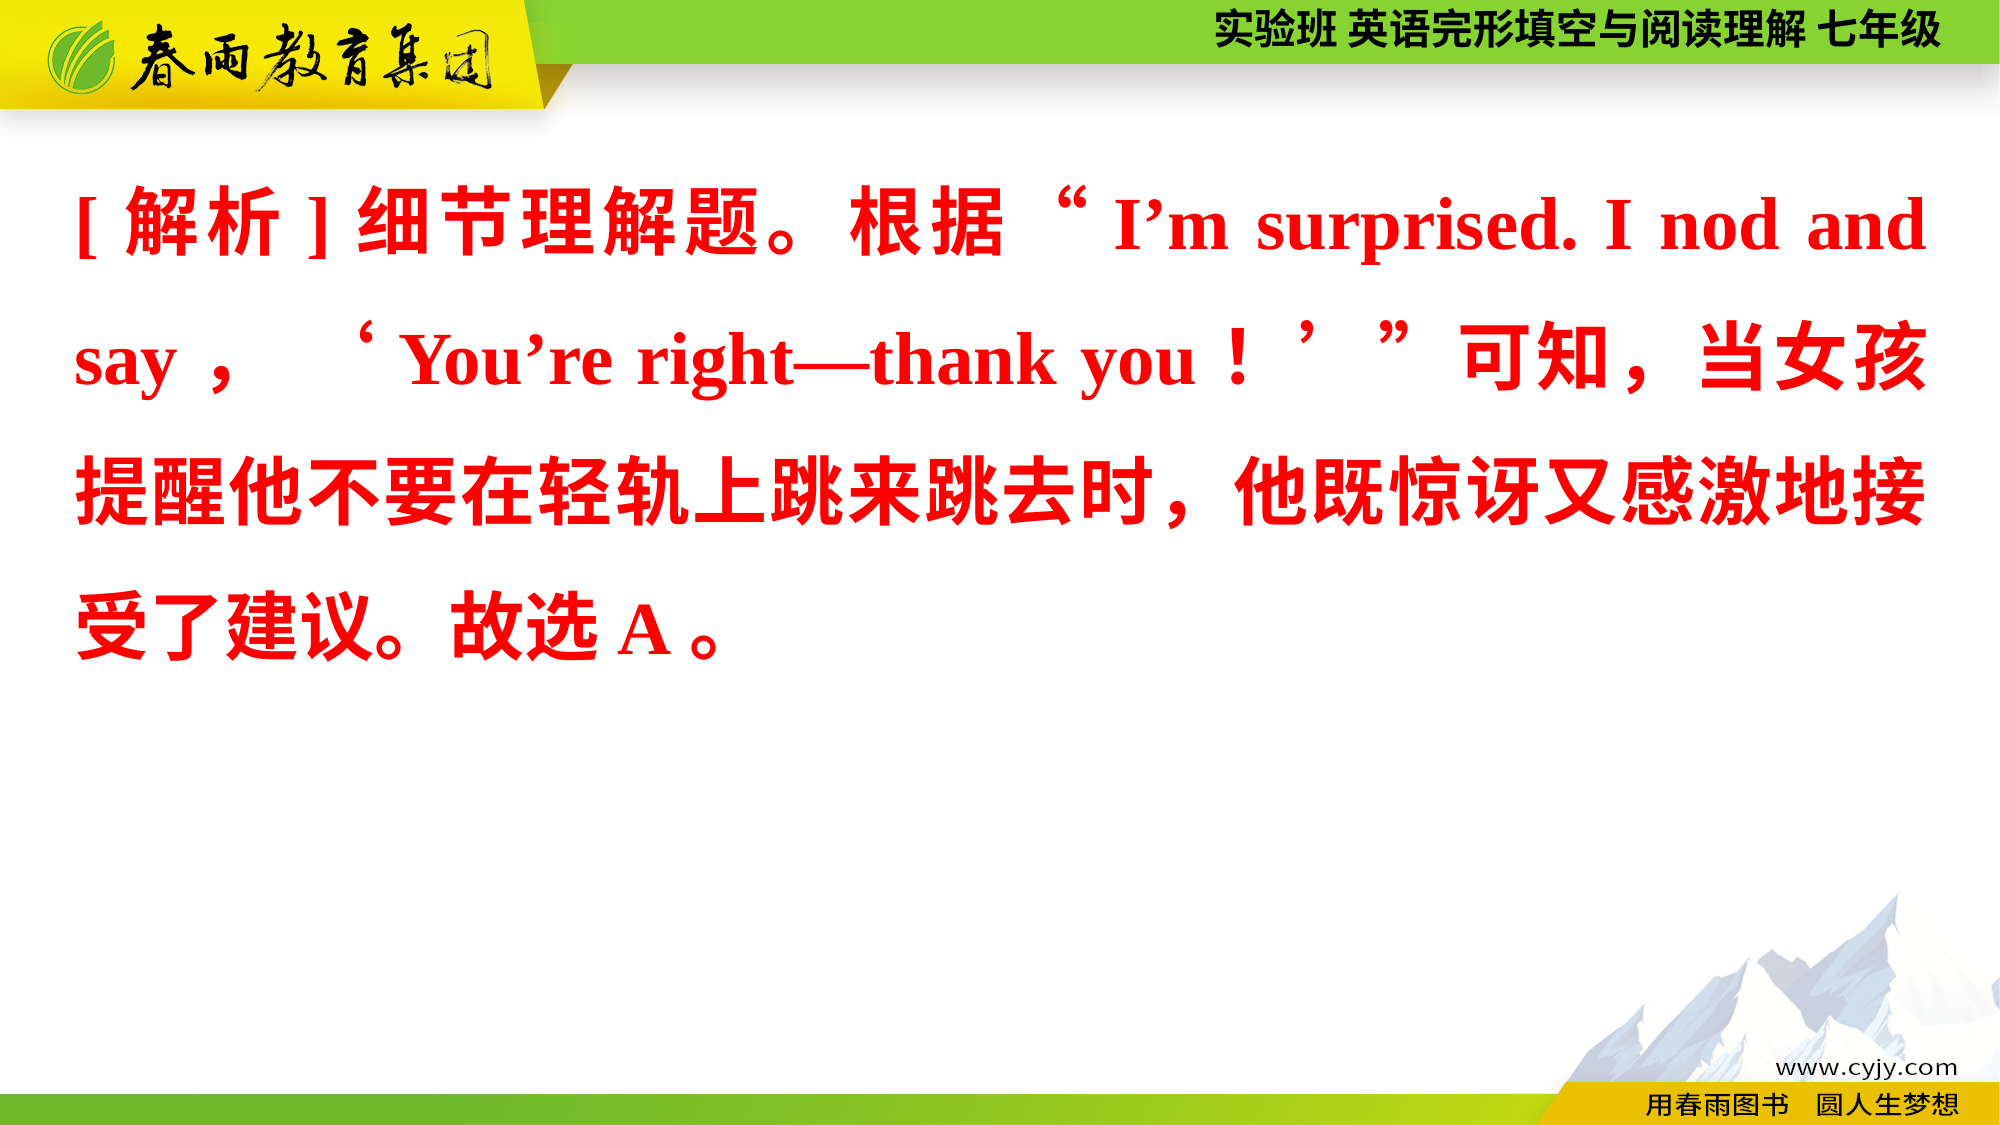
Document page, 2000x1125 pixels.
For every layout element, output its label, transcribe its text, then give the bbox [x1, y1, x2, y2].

list [解析]细节理解题。根据“I’m surprised. I nod and say， ‘You’re right—thank you！’”可知，当女孩提醒他不要在轻轨上跳来跳去时，他既惊讶又感激地接受了建议。故选A。 [59, 122, 1944, 666]
picture [0, 0, 2000, 1125]
